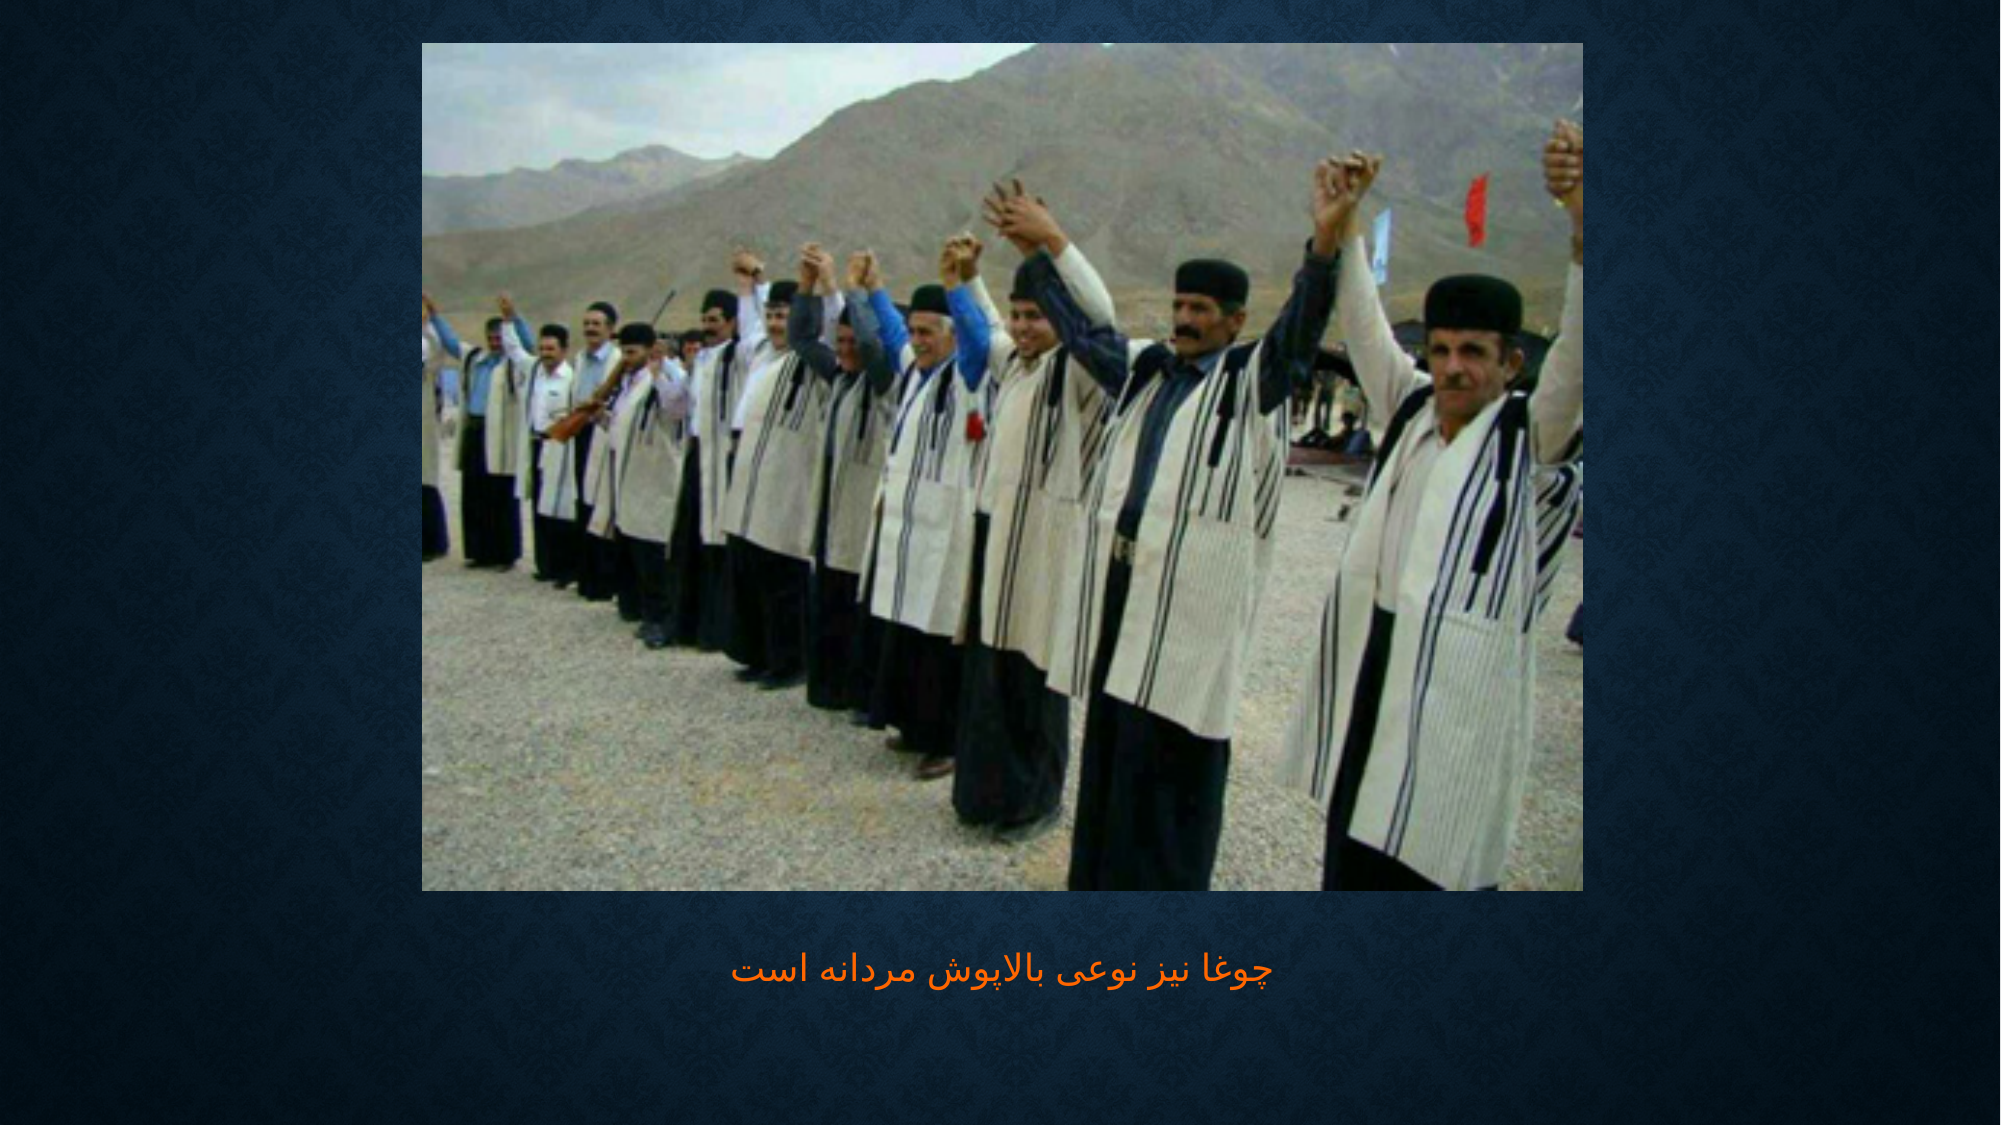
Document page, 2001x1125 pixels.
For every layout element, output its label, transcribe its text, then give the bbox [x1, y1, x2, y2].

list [422, 42, 1583, 892]
text_box چوغا نیز نوعی بالاپوش مردانه است [715, 936, 1290, 996]
